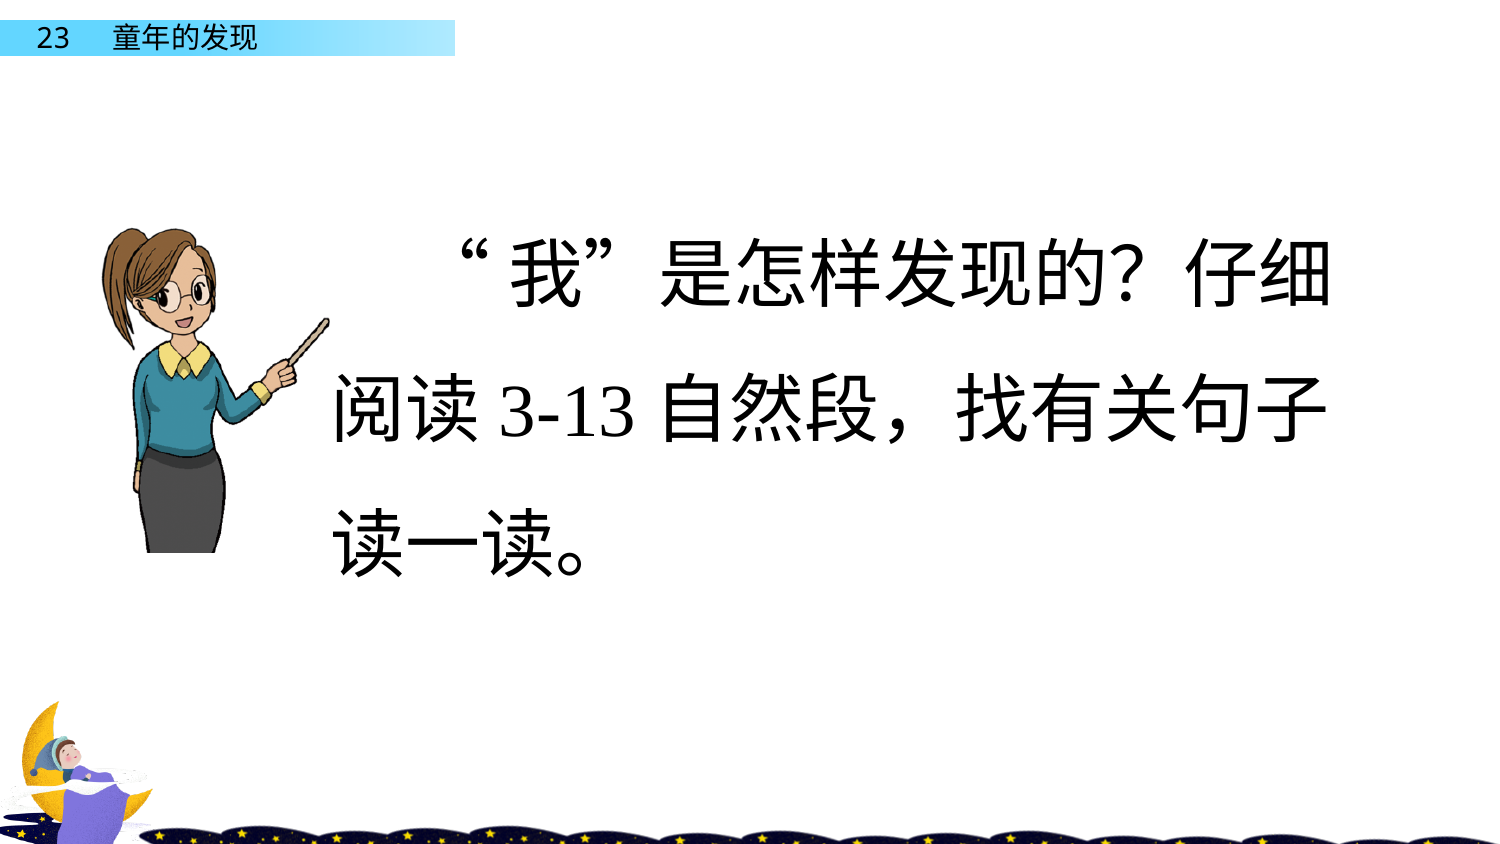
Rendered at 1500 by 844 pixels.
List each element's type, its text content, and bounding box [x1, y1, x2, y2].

picture [0, 693, 1500, 844]
picture [101, 226, 330, 554]
text_box “我”是怎样发现的？仔细阅读3-13自然段，找有关句子读一读。 [315, 173, 1353, 594]
